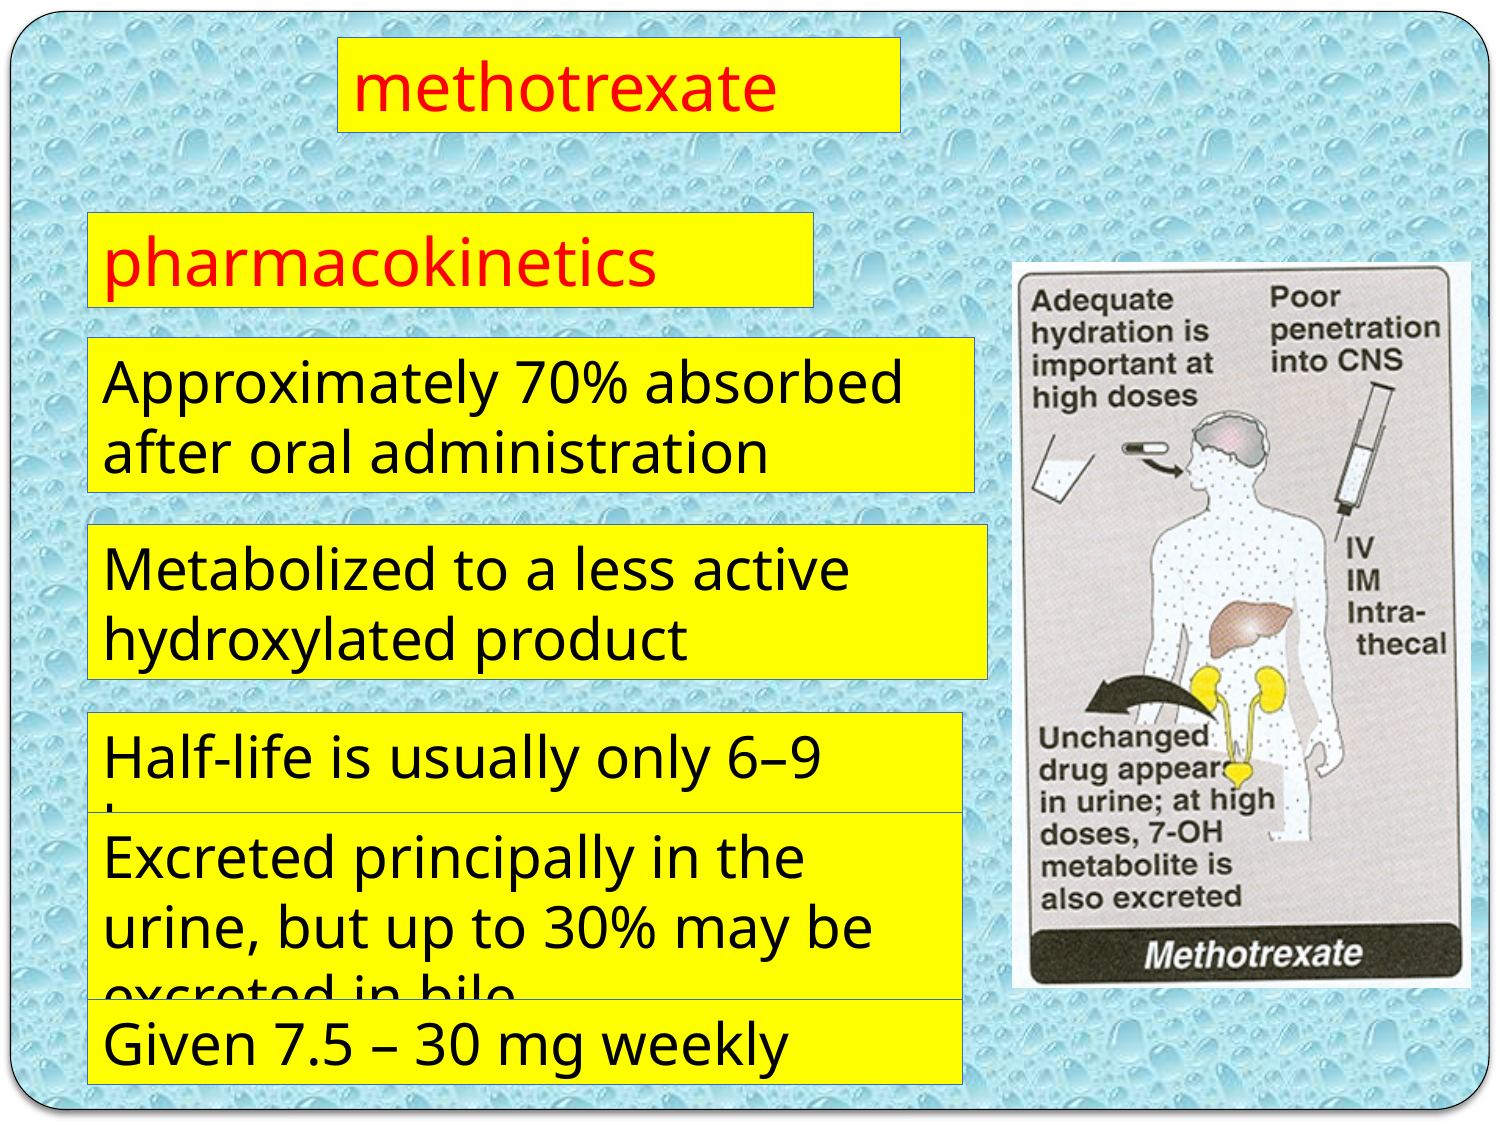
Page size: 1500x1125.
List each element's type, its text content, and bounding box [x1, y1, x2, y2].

text_box Metabolized to a less active hydroxylated product [87, 524, 988, 680]
text_box methotrexate [337, 37, 901, 133]
text_box Excreted principally in the urine, but up to 30% may be excreted in bile. [87, 812, 963, 999]
text_box Approximately 70% absorbed after oral administration [87, 337, 975, 493]
text_box Given 7.5 – 30 mg weekly [87, 999, 963, 1085]
text_box Half-life is usually only 6–9 hours [87, 712, 963, 812]
text_box pharmacokinetics [87, 212, 814, 308]
picture [12, 12, 1488, 1108]
